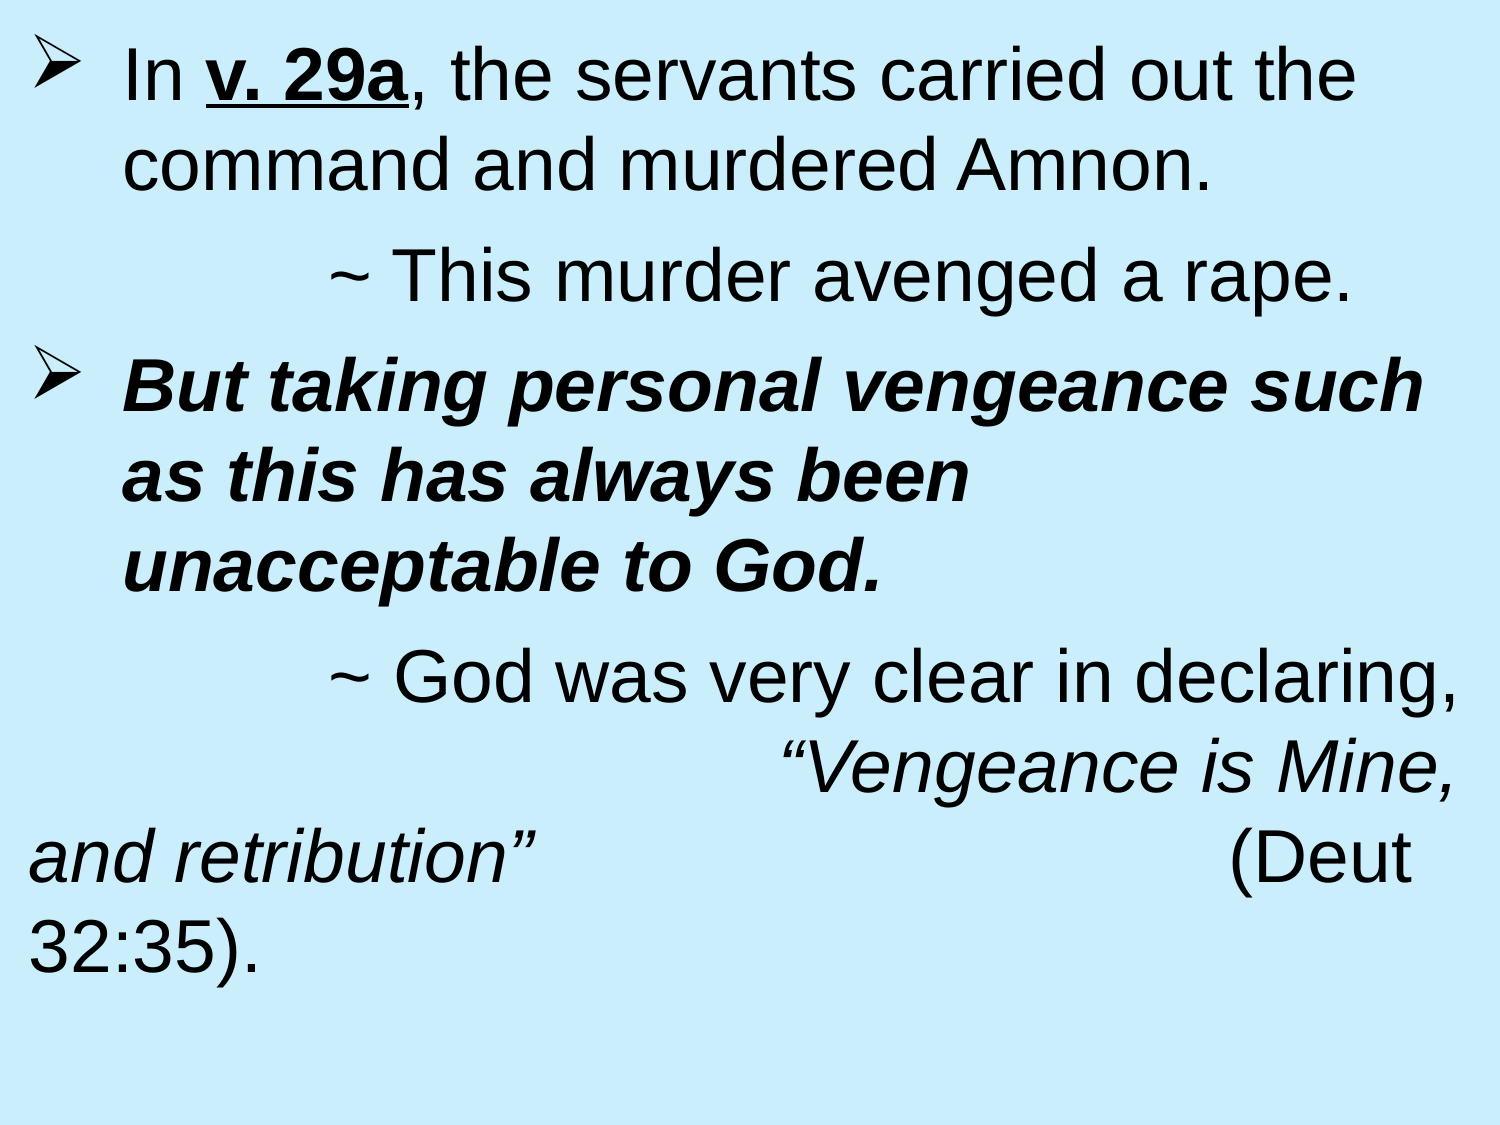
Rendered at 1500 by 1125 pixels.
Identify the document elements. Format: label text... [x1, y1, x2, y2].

subtitle In v. 29a, the servants carried out the command and murdered Amnon. ~ This murder avenged a rape. But taking personal vengeance such as this has always been unacceptable to God. ~ God was very clear in declaring, “Vengeance is Mine, and retribution” (Deut 32:35). [13, 17, 1479, 1110]
